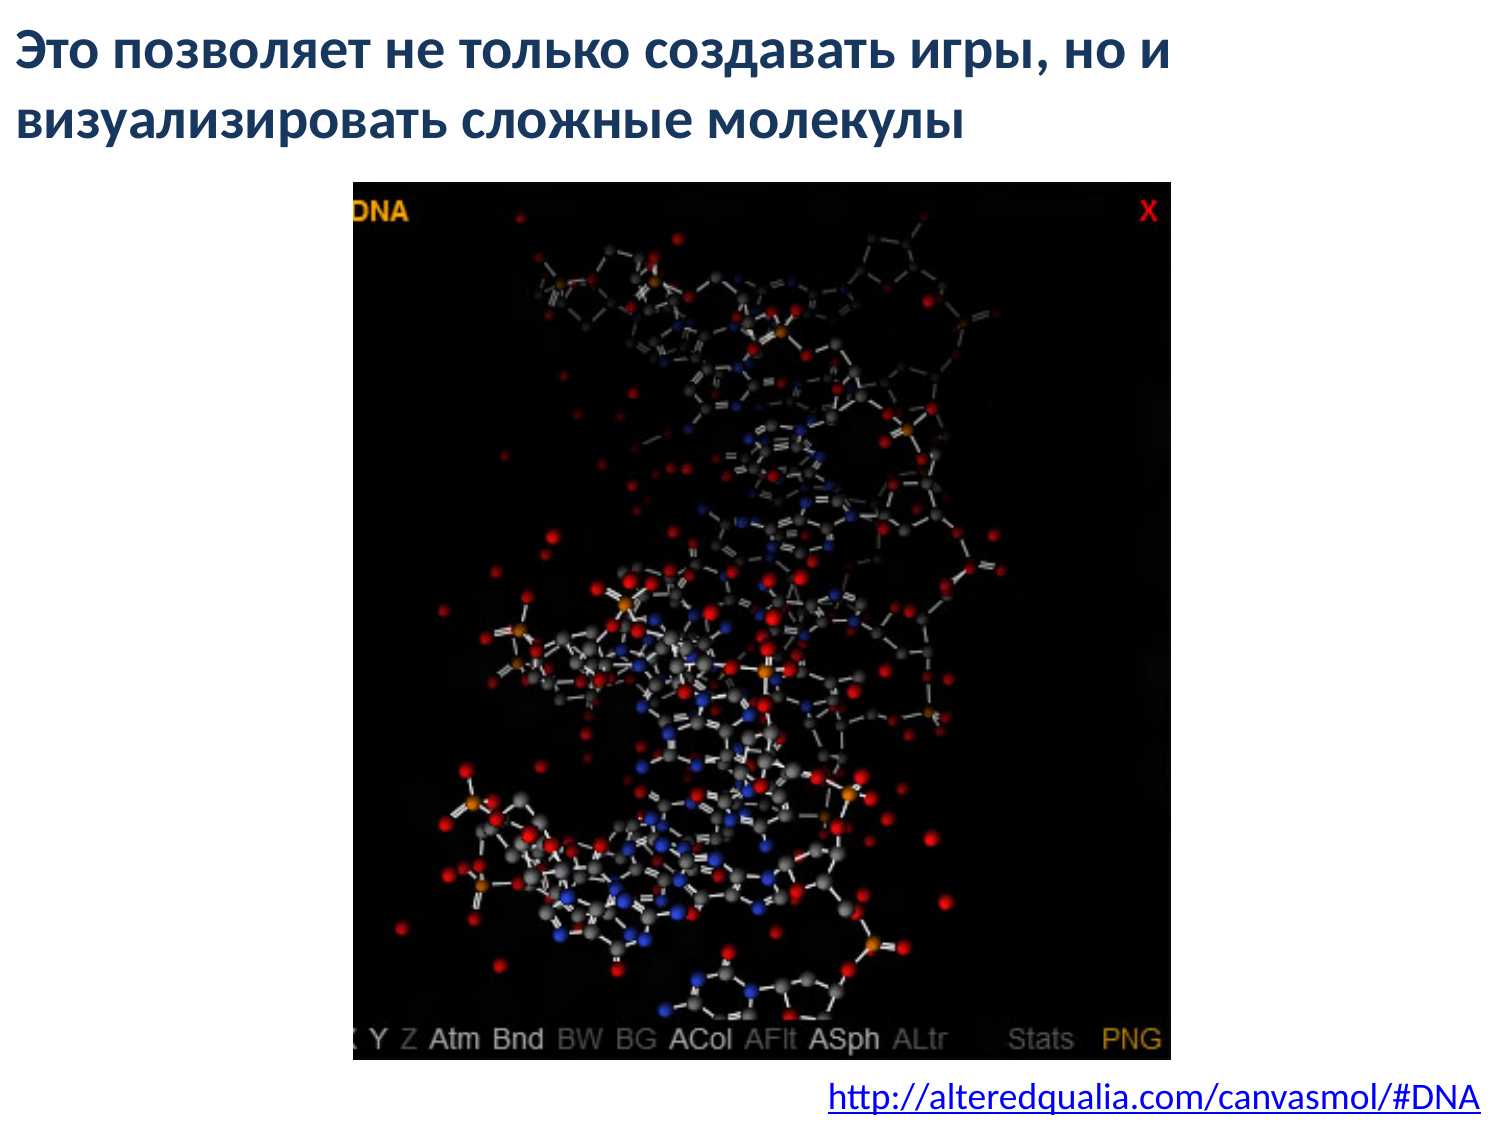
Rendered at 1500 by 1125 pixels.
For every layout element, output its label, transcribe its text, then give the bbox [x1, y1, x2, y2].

text_box Это позволяет не только создавать игры, но и визуализировать сложные молекулы [0, 2, 1500, 158]
picture [353, 182, 1171, 1060]
text_box http://alteredqualia.com/canvasmol/#DNA [813, 1064, 1496, 1125]
